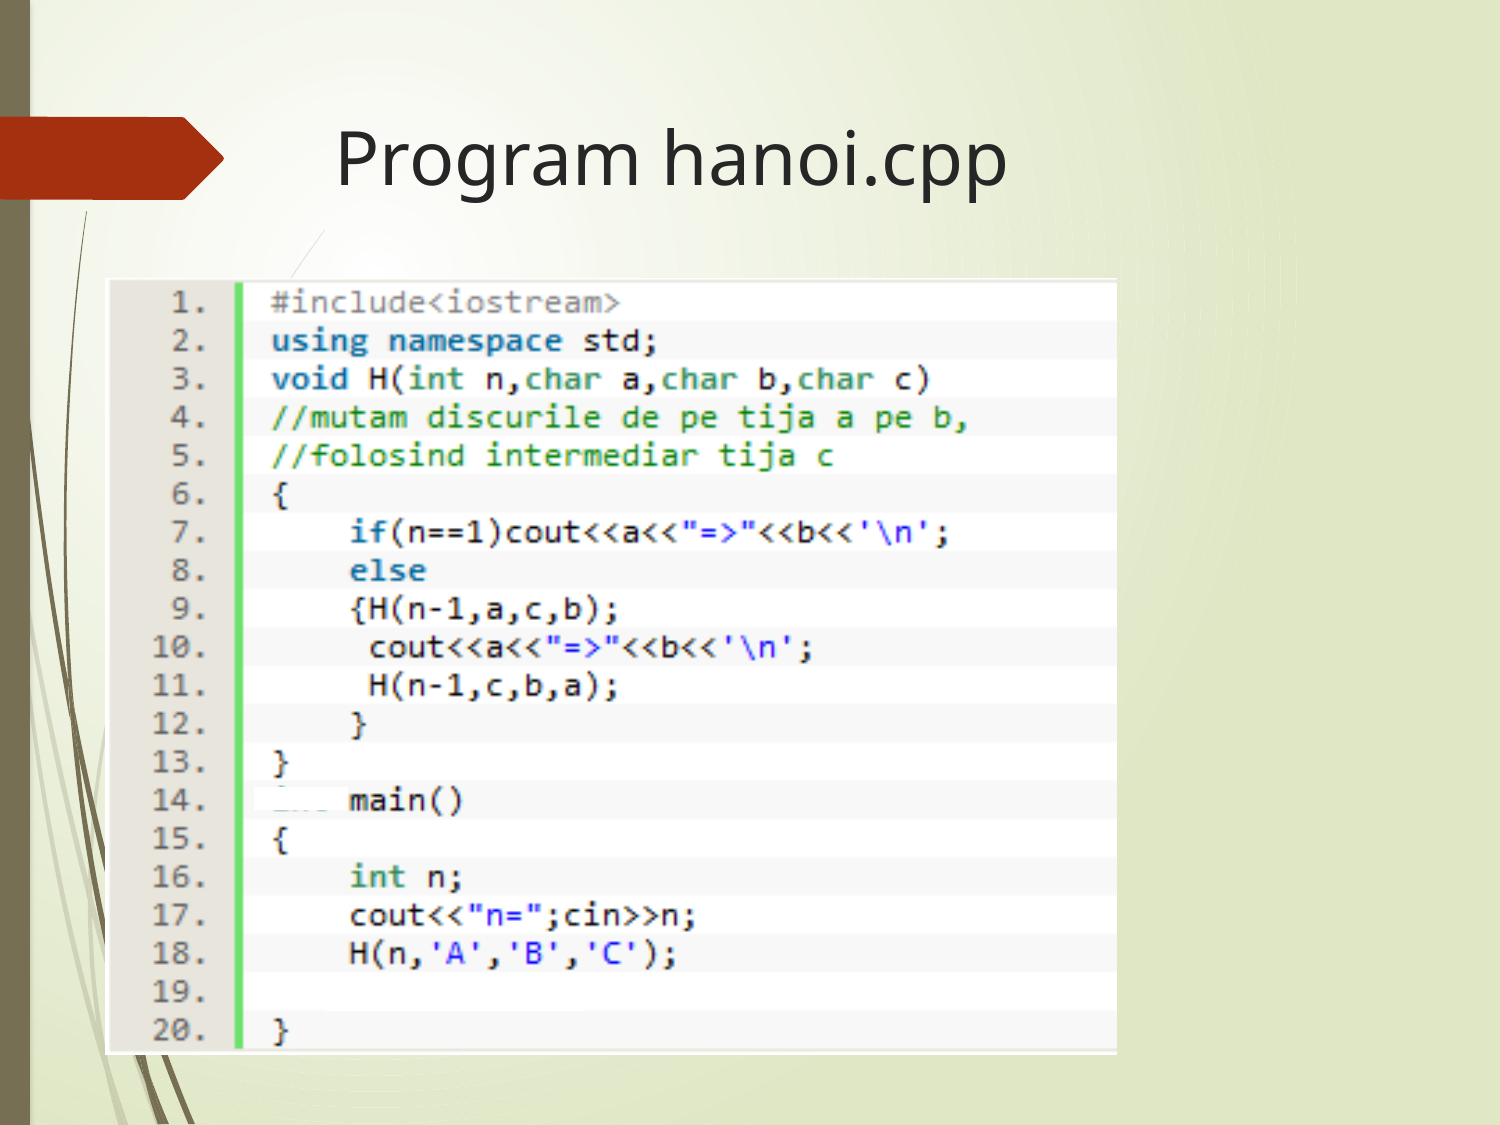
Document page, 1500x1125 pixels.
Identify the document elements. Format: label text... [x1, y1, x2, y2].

picture [105, 278, 1117, 1055]
title Program hanoi.cpp [319, 102, 1400, 313]
